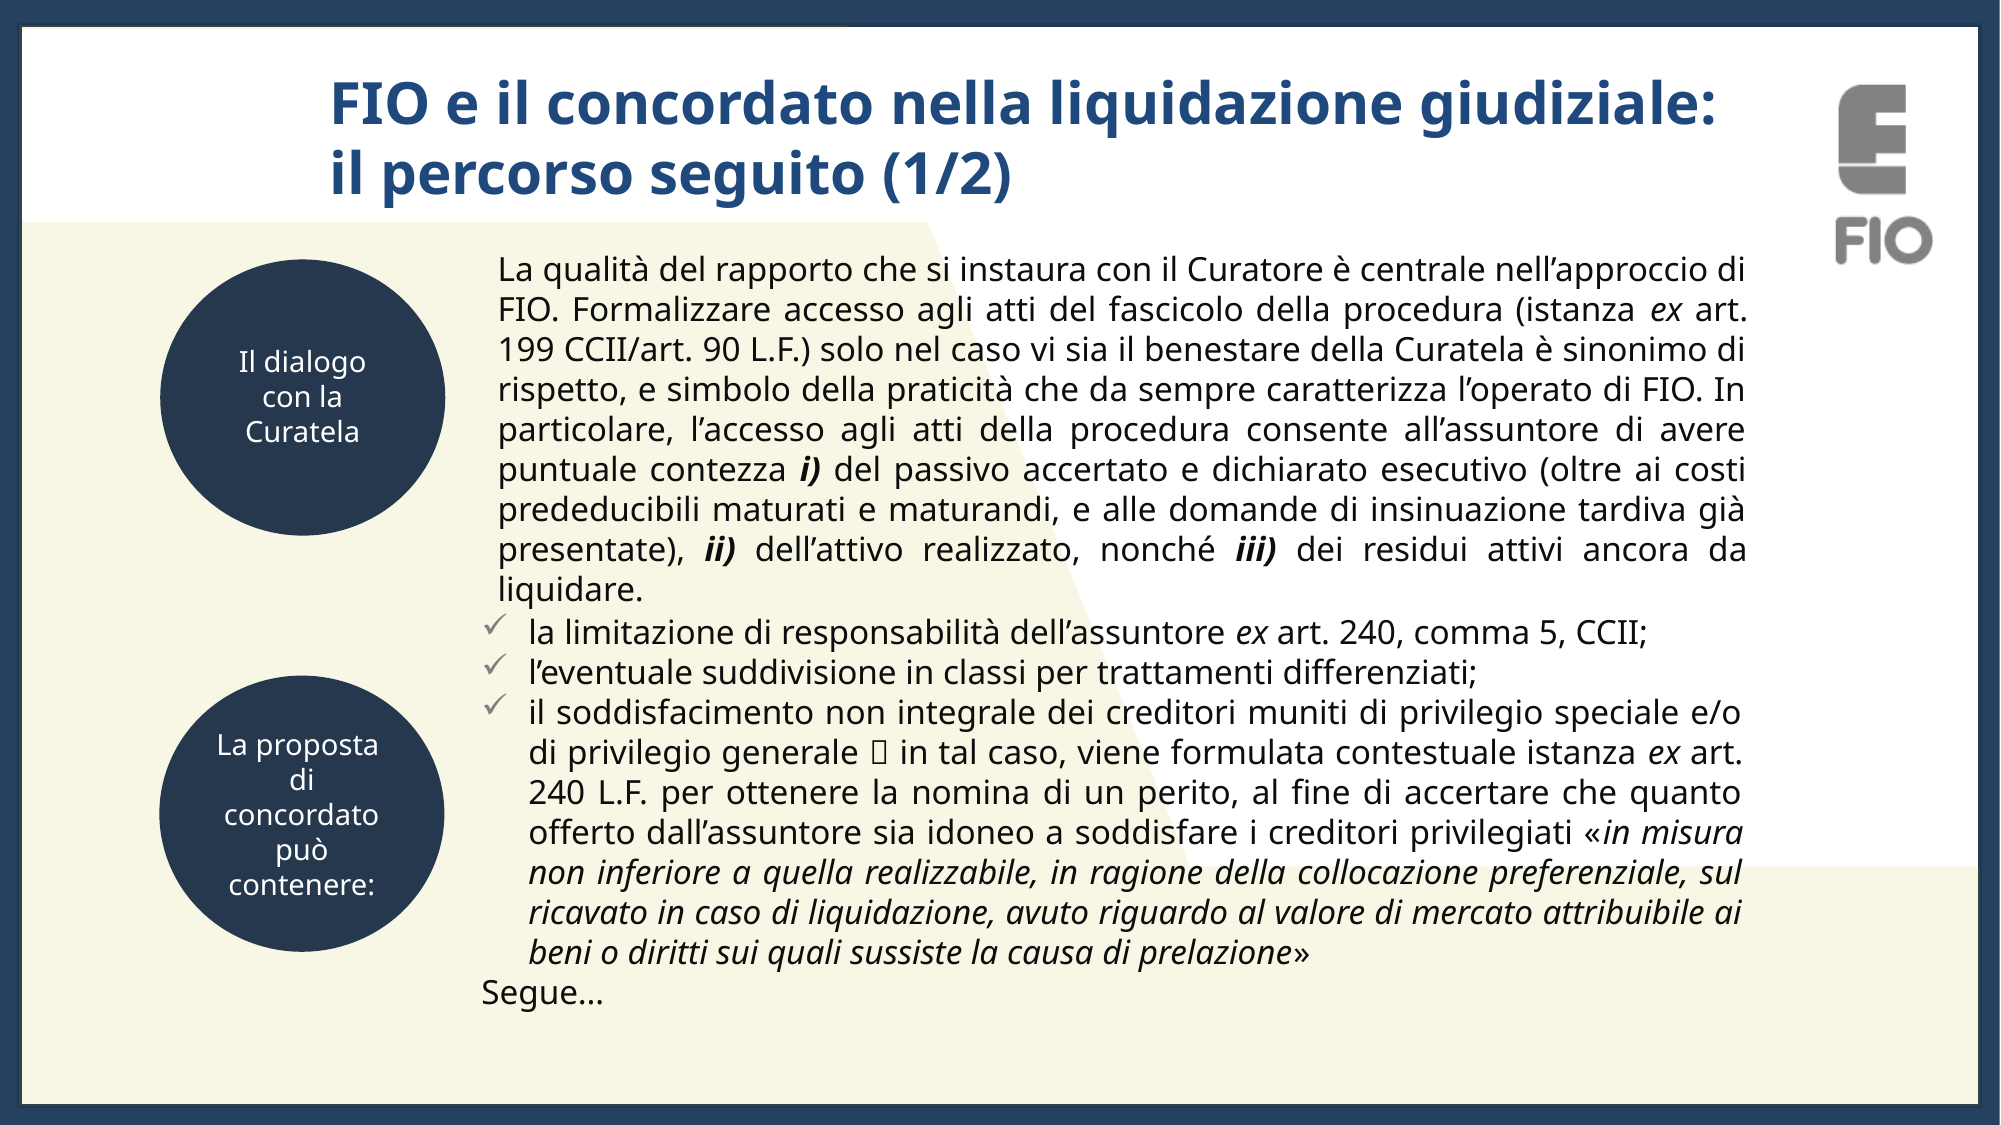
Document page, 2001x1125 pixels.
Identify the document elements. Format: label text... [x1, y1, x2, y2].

text_box FIO e il concordato nella liquidazione giudiziale: il percorso seguito (1/2) [314, 58, 1957, 229]
text_box Il dialogo con la Curatela [158, 257, 448, 538]
picture [1822, 229, 1941, 273]
text_box La qualità del rapporto che si instaura con il Curatore è centrale nell’approccio di FIO. Formalizzare accesso agli atti del fascicolo della procedura (istanza ex art. 199 CCII/art. 90 L.F.) solo nel caso vi sia il benestare della Curatela è sinonimo di rispetto, e simbolo della praticità che da sempre caratterizza l’operato di FIO. In particolare, l’accesso agli atti della procedura consente all’assuntore di avere puntuale contezza i) del passivo accertato e dichiarato esecutivo (oltre ai costi prededucibili maturati e maturandi, e alle domande di insinuazione tardiva già presentate), ii) dell’attivo realizzato, nonché iii) dei residui attivi ancora da liquidare. [484, 242, 1761, 615]
text_box la limitazione di responsabilità dell’assuntore ex art. 240, comma 5, CCII; l’eventuale suddivisione in classi per trattamenti differenziati; il soddisfacimento non integrale dei creditori muniti di privilegio speciale e/o di privilegio generale  in tal caso, viene formulata contestuale istanza ex art. 240 L.F. per ottenere la nomina di un perito, al fine di accertare che quanto offerto dall’assuntore sia idoneo a soddisfare i creditori privilegiati «in misura non inferiore a quella realizzabile, in ragione della collocazione preferenziale, sul ricavato in caso di liquidazione, avuto riguardo al valore di mercato attribuibile ai beni o diritti sui quali sussiste la causa di prelazione» Segue… [468, 605, 1757, 1018]
text_box La proposta di concordato può contenere: [157, 673, 447, 954]
